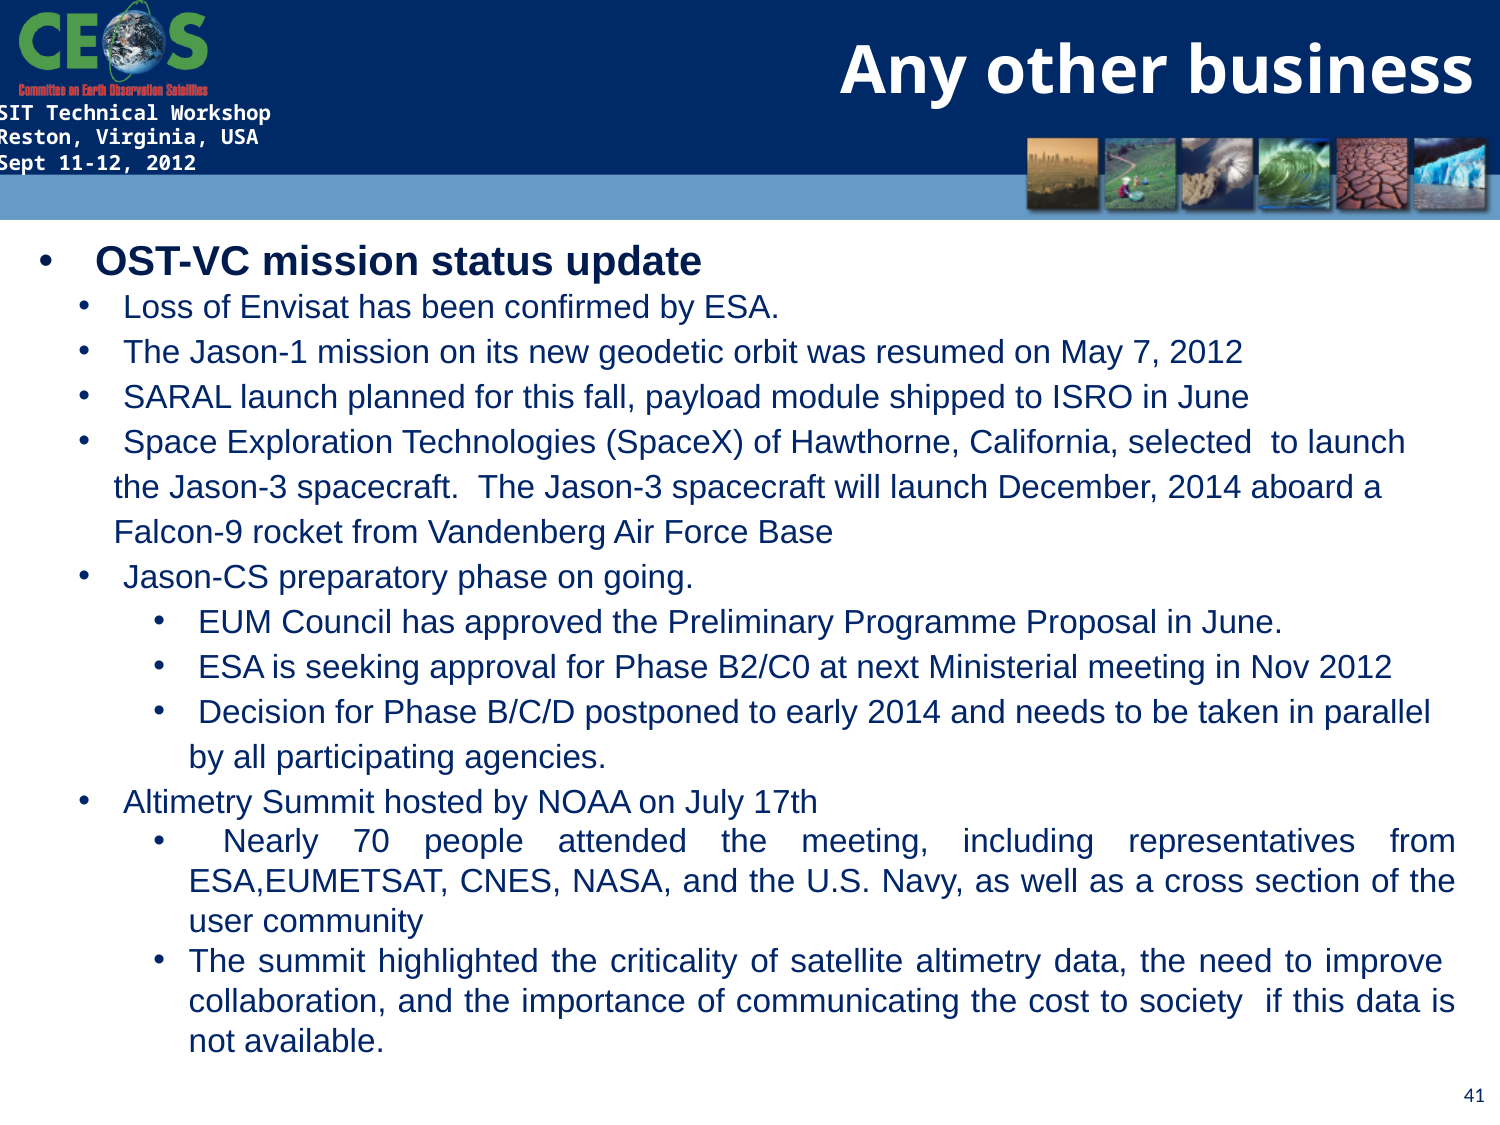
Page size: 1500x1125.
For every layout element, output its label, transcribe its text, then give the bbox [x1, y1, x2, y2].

title Any other business [216, 16, 1491, 117]
text_box OST-VC mission status update Loss of Envisat has been confirmed by ESA. The Jason-1 mission on its new geodetic orbit was resumed on May 7, 2012 SARAL launch planned for this fall, payload module shipped to ISRO in June Space Exploration Technologies (SpaceX) of Hawthorne, California, selected to launch the Jason-3 spacecraft. The Jason-3 spacecraft will launch December, 2014 aboard a Falcon-9 rocket from Vandenberg Air Force Base Jason-CS preparatory phase on going. EUM Council has approved the Preliminary Programme Proposal in June. ESA is seeking approval for Phase B2/C0 at next Ministerial meeting in Nov 2012 Decision for Phase B/C/D postponed to early 2014 and needs to be taken in parallel by all participating agencies. Altimetry Summit hosted by NOAA on July 17th Nearly 70 people attended the meeting, including representatives from ESA,EUMETSAT, CNES, NASA, and the U.S. Navy, as well as a cross section of the user community The summit highlighted the criticality of satellite altimetry data, the need to improve collaboration, and the importance of communicating the cost to society if this data is not available. [24, 232, 1473, 1074]
picture [0, 0, 1500, 220]
slide_number 41 [1187, 1073, 1500, 1125]
